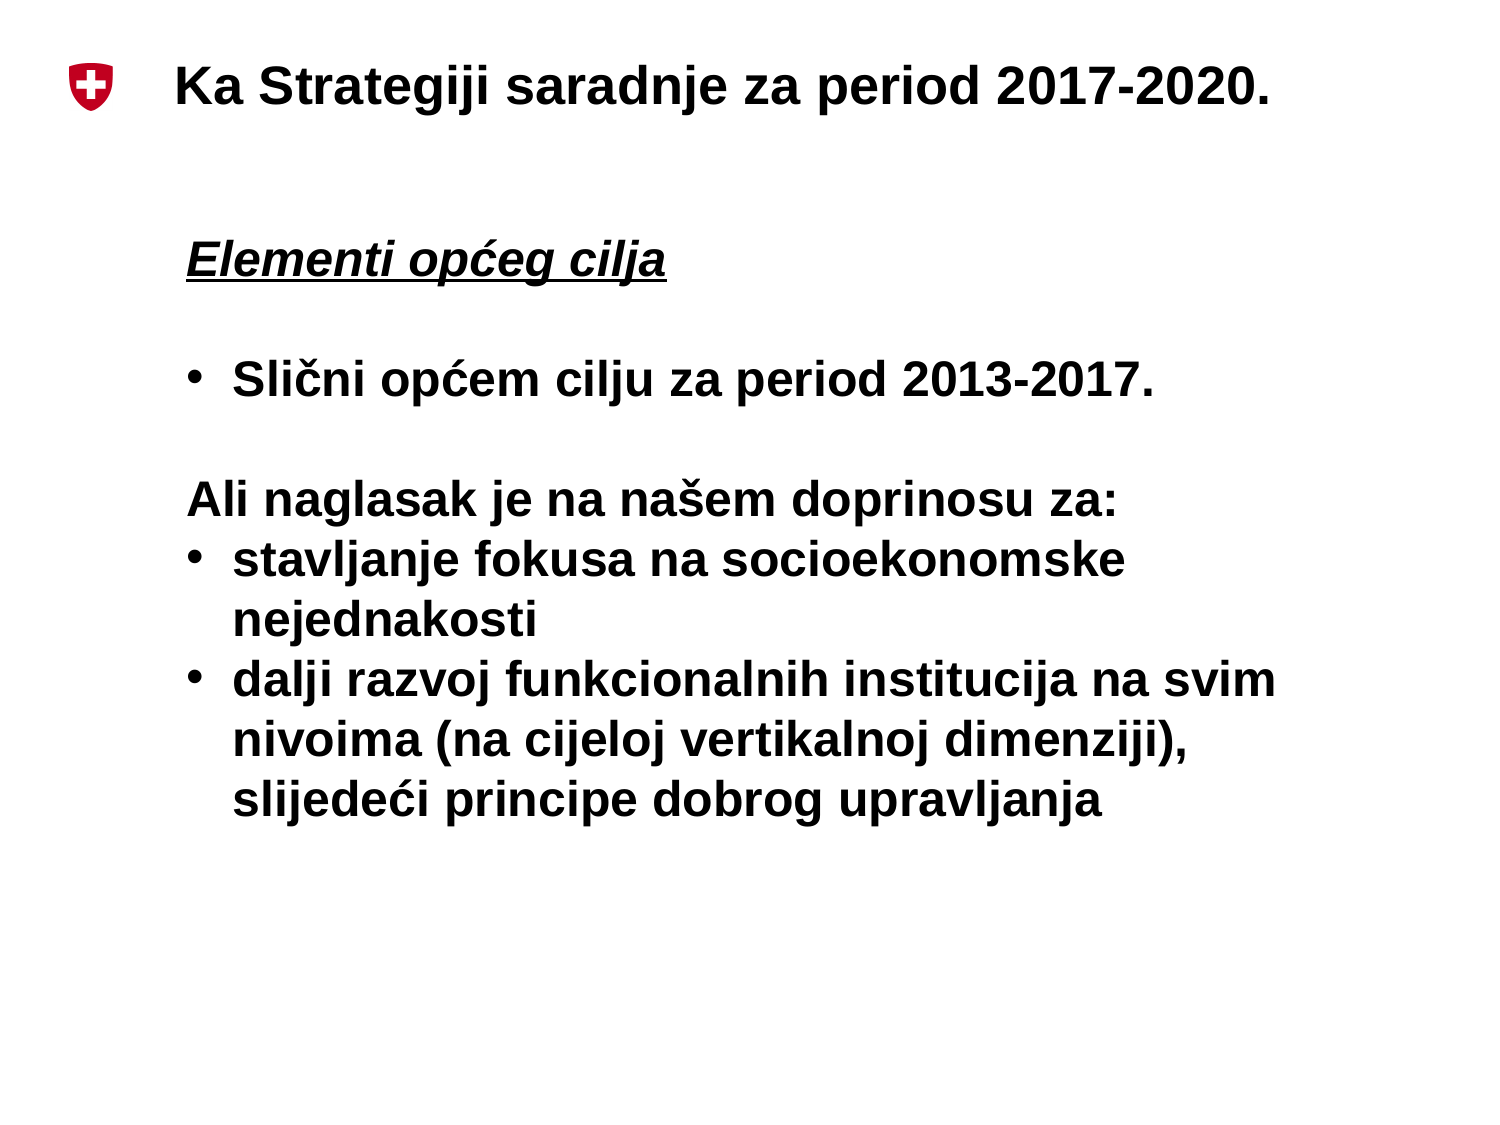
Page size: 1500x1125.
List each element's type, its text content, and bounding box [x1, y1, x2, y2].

picture [69, 63, 113, 111]
text_box Elementi općeg cilja Slični općem cilju za period 2013-2017. Ali naglasak je na našem doprinosu za: stavljanje fokusa na socioekonomske nejednakosti dalji razvoj funkcionalnih institucija na svim nivoima (na cijeloj vertikalnoj dimenziji), slijedeći principe dobrog upravljanja [171, 218, 1376, 894]
title Ka Strategiji saradnje za period 2017-2020. [159, 42, 1412, 124]
